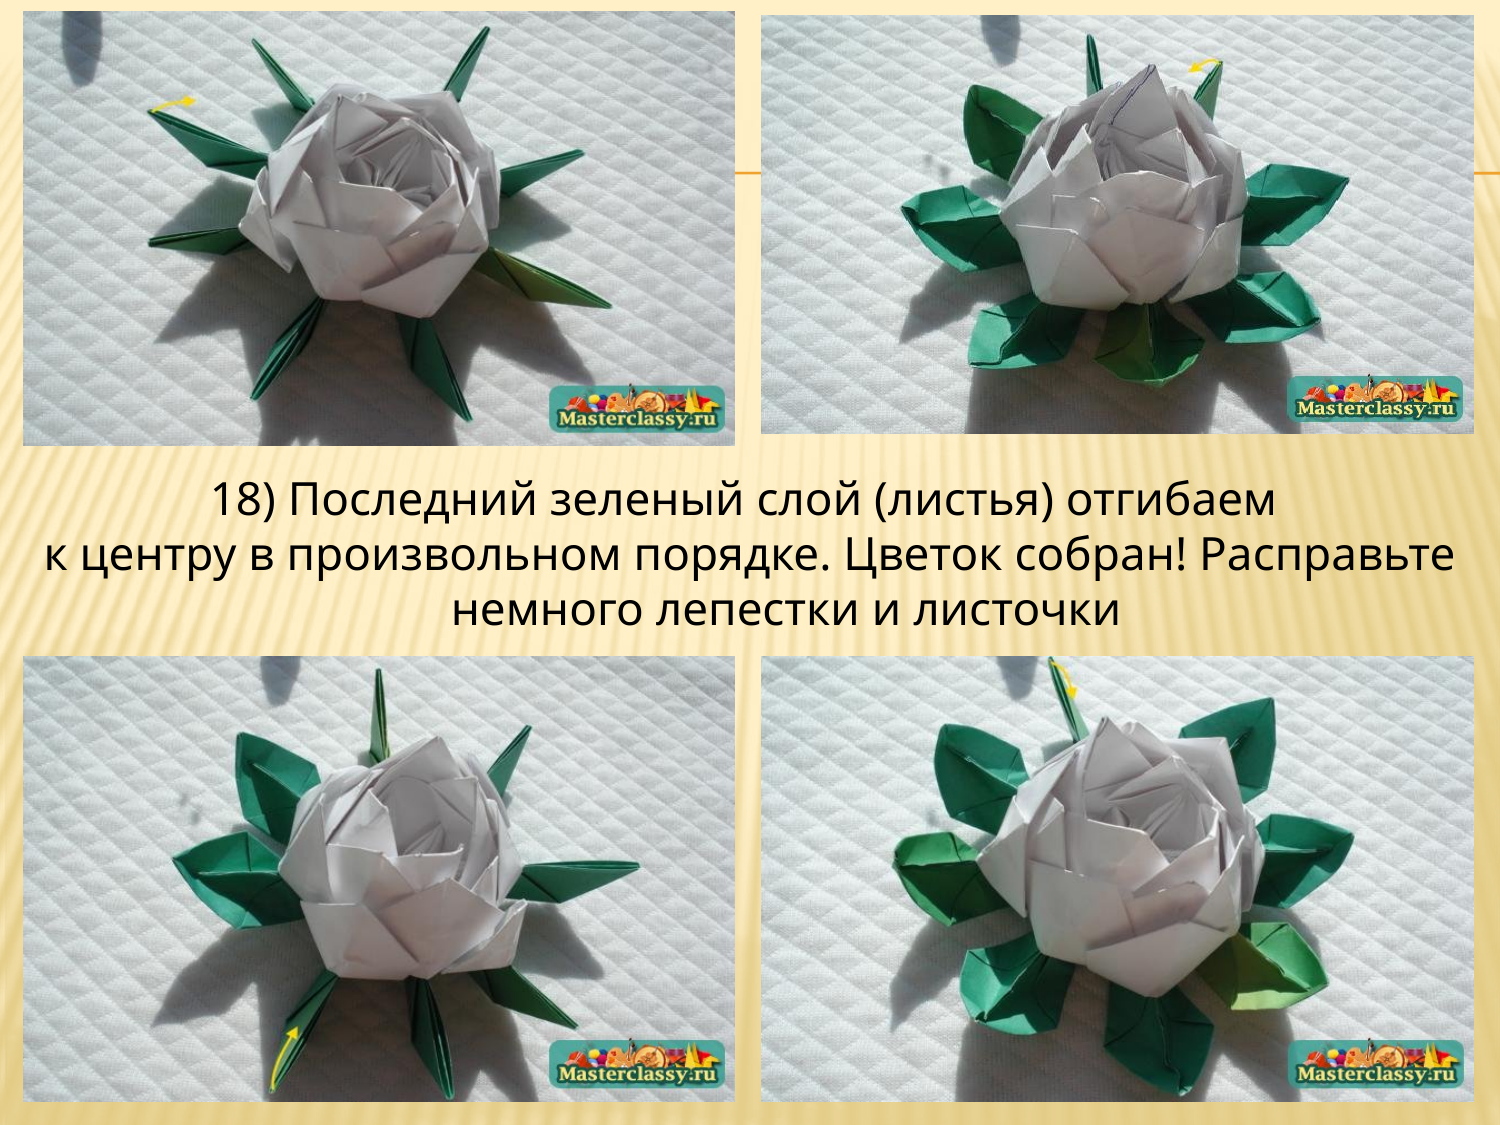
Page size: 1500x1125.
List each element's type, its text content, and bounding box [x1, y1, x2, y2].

picture [23, 11, 736, 446]
picture [23, 655, 736, 1102]
picture [761, 655, 1474, 1102]
picture [761, 15, 1474, 434]
text_box 18) Последний зеленый слой (листья) отгибаем к центру в произвольном порядке. Цветок собран! Расправьте немного лепестки и листочки [0, 469, 1500, 635]
